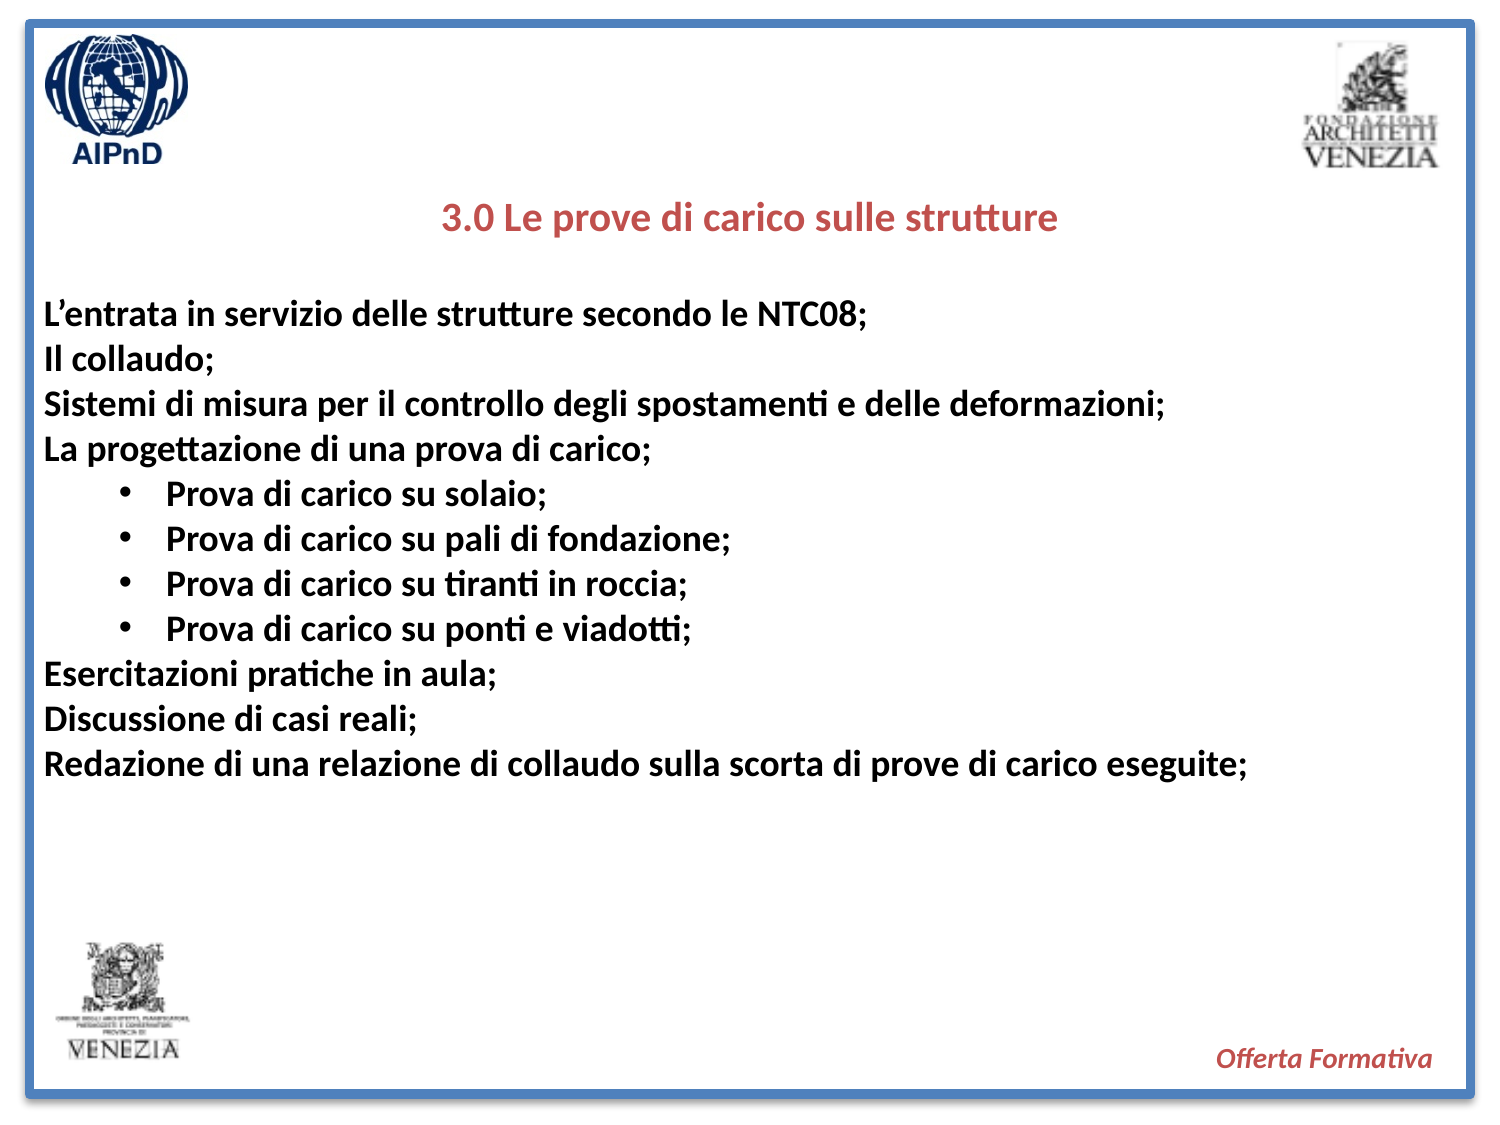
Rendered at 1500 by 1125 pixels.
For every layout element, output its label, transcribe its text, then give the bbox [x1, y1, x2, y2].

picture [40, 928, 211, 1082]
text_box Offerta Formativa [785, 1031, 1459, 1082]
picture [1291, 32, 1457, 184]
text_box 3.0 Le prove di carico sulle strutture L’entrata in servizio delle strutture secondo le NTC08; Il collaudo; Sistemi di misura per il controllo degli spostamenti e delle deformazioni; La progettazione di una prova di carico; Prova di carico su solaio; Prova di carico su pali di fondazione; Prova di carico su tiranti in roccia; Prova di carico su ponti e viadotti; Esercitazioni pratiche in aula; Discussione di casi reali; Redazione di una relazione di collaudo sulla scorta di prove di carico eseguite; [29, 81, 1471, 792]
text_box [27, 21, 1473, 1096]
picture [45, 34, 188, 165]
